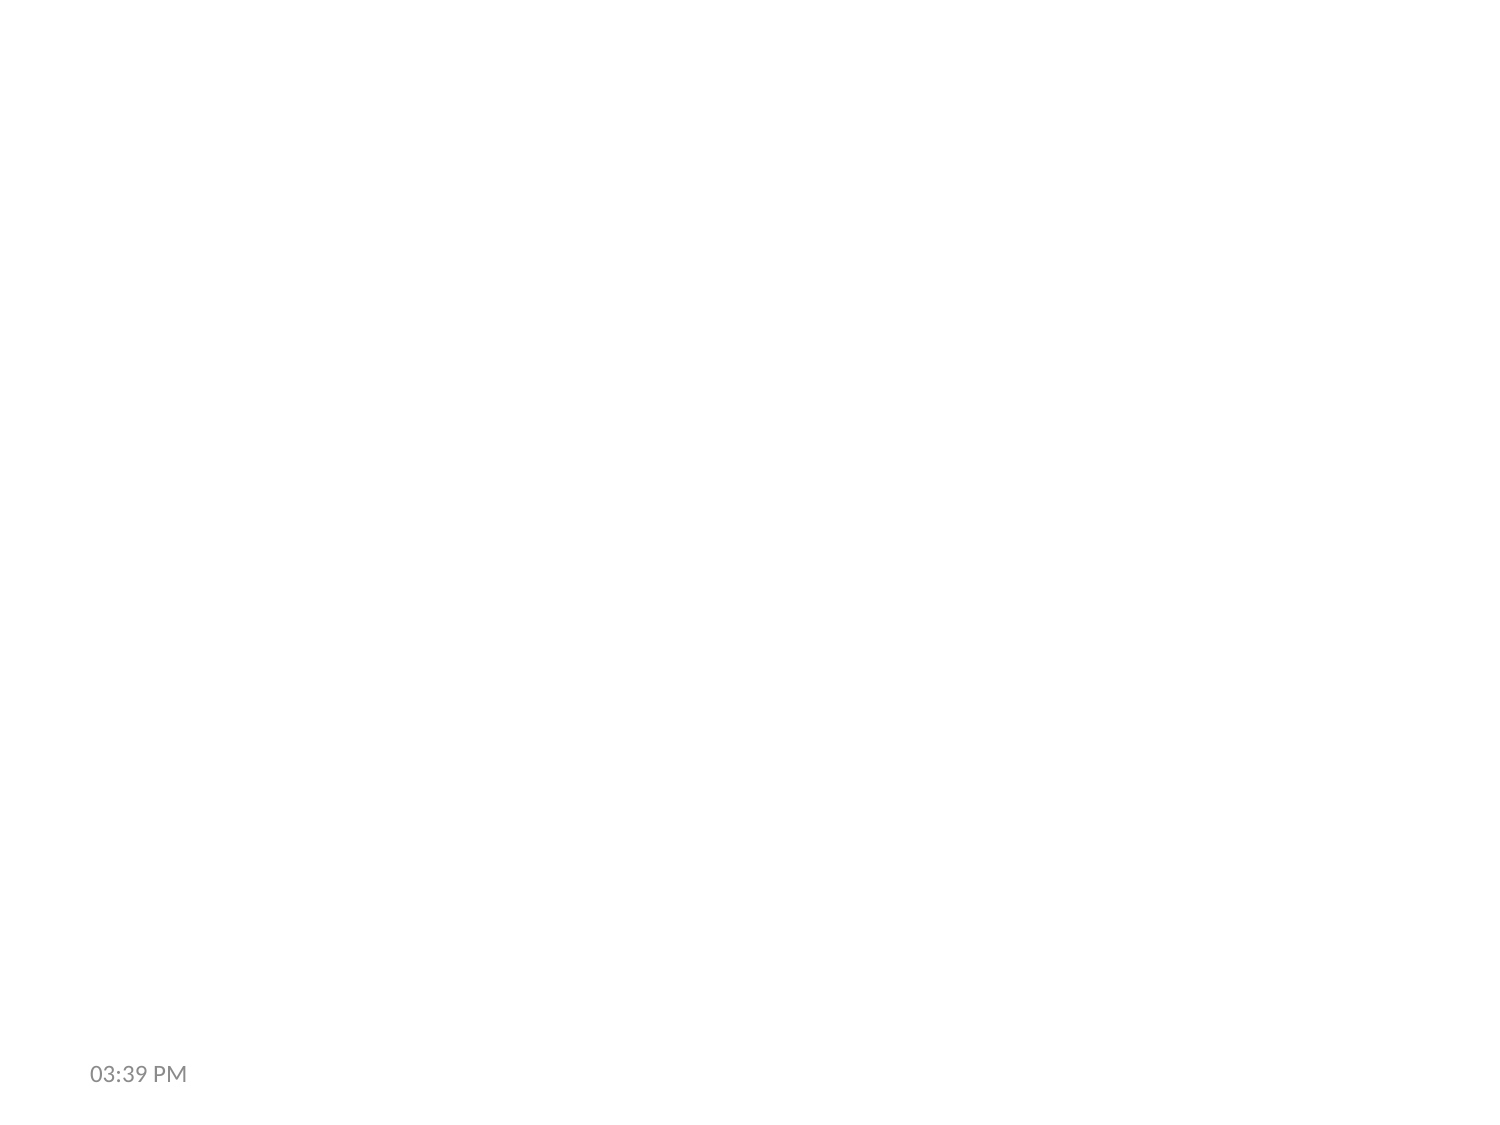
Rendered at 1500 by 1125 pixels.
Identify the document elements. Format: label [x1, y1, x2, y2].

slide_number [75, 1042, 425, 1103]
